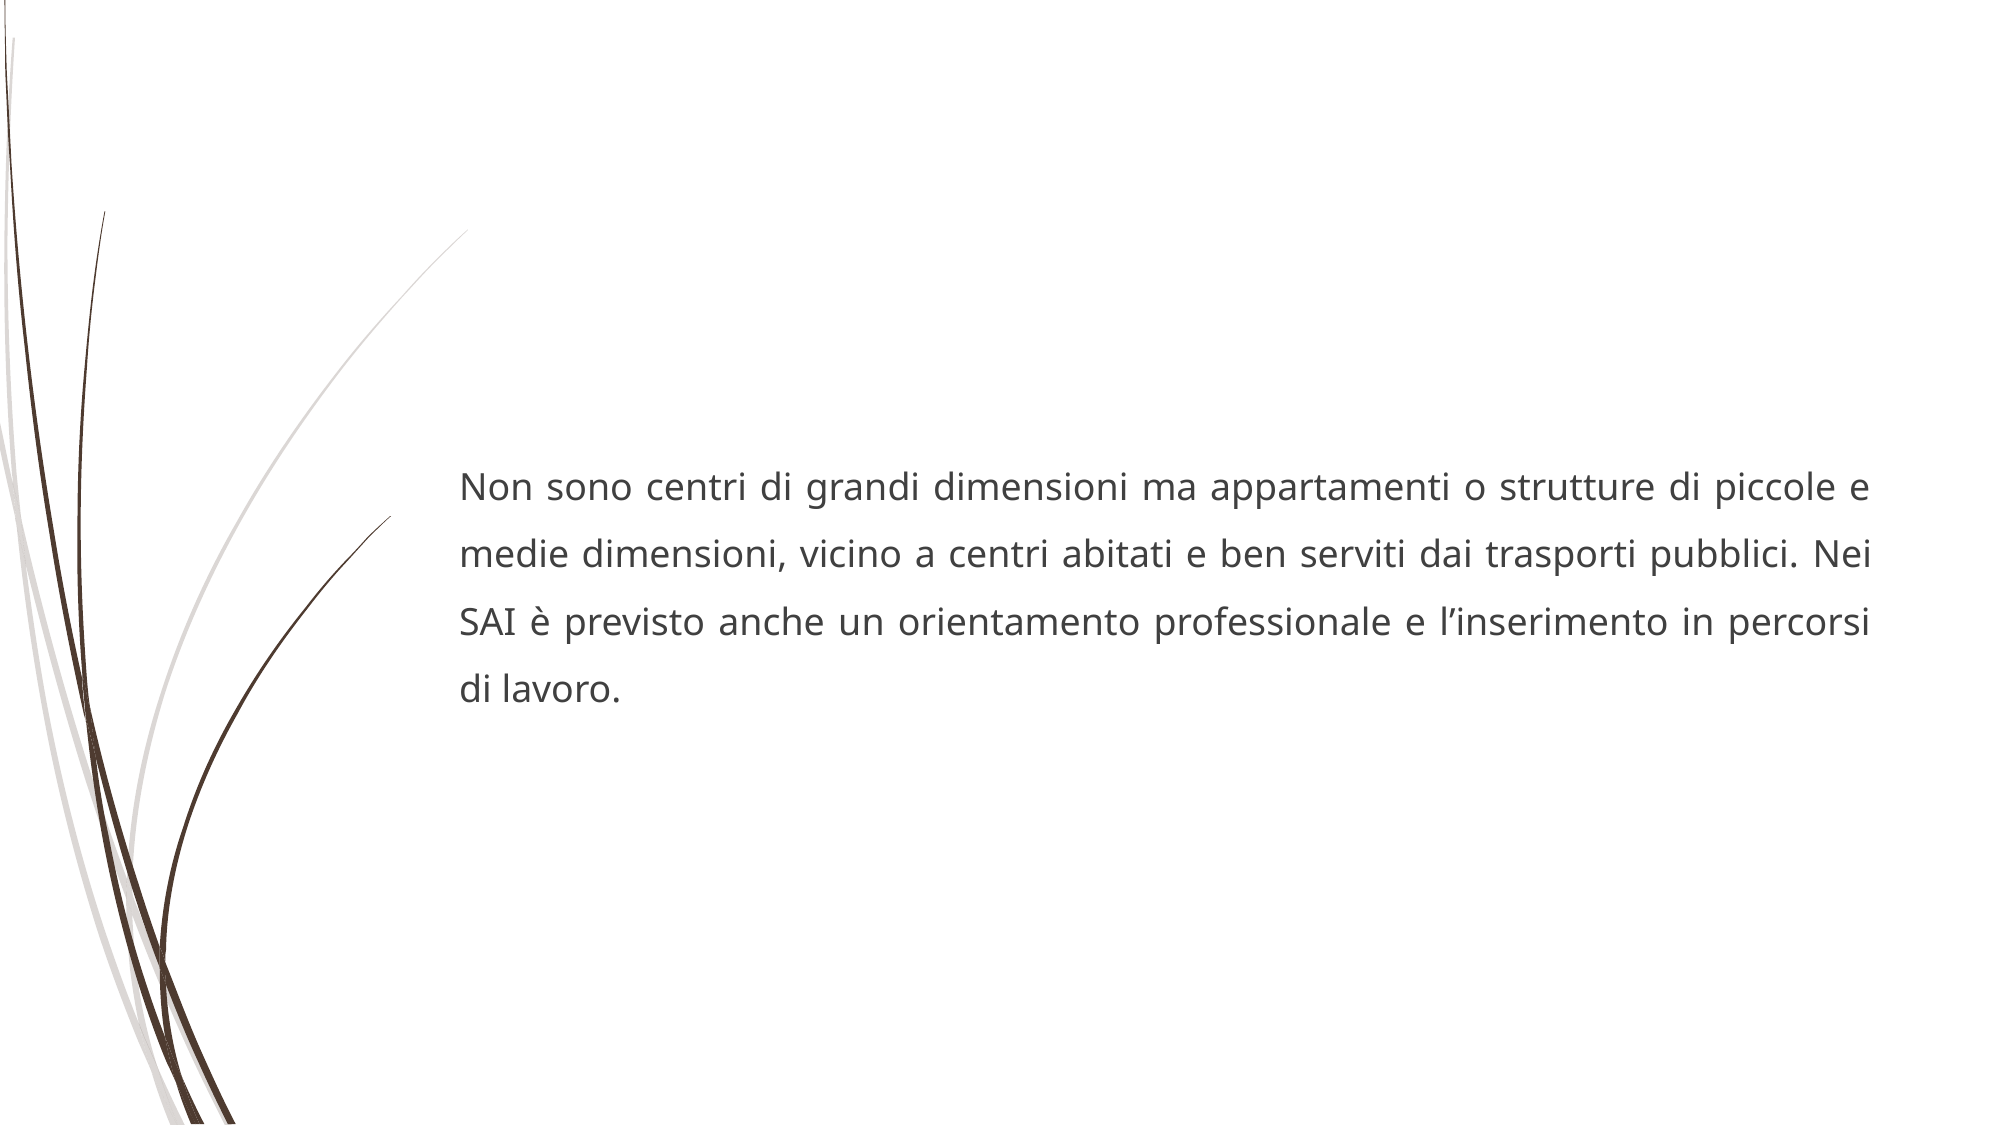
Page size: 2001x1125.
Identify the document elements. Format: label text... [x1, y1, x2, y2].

list Non sono centri di grandi dimensioni ma appartamenti o strutture di piccole e medie dimensioni, vicino a centri abitati e ben serviti dai trasporti pubblici. Nei SAI è previsto anche un orientamento professionale e l’inserimento in percorsi di lavoro. [425, 350, 1888, 970]
